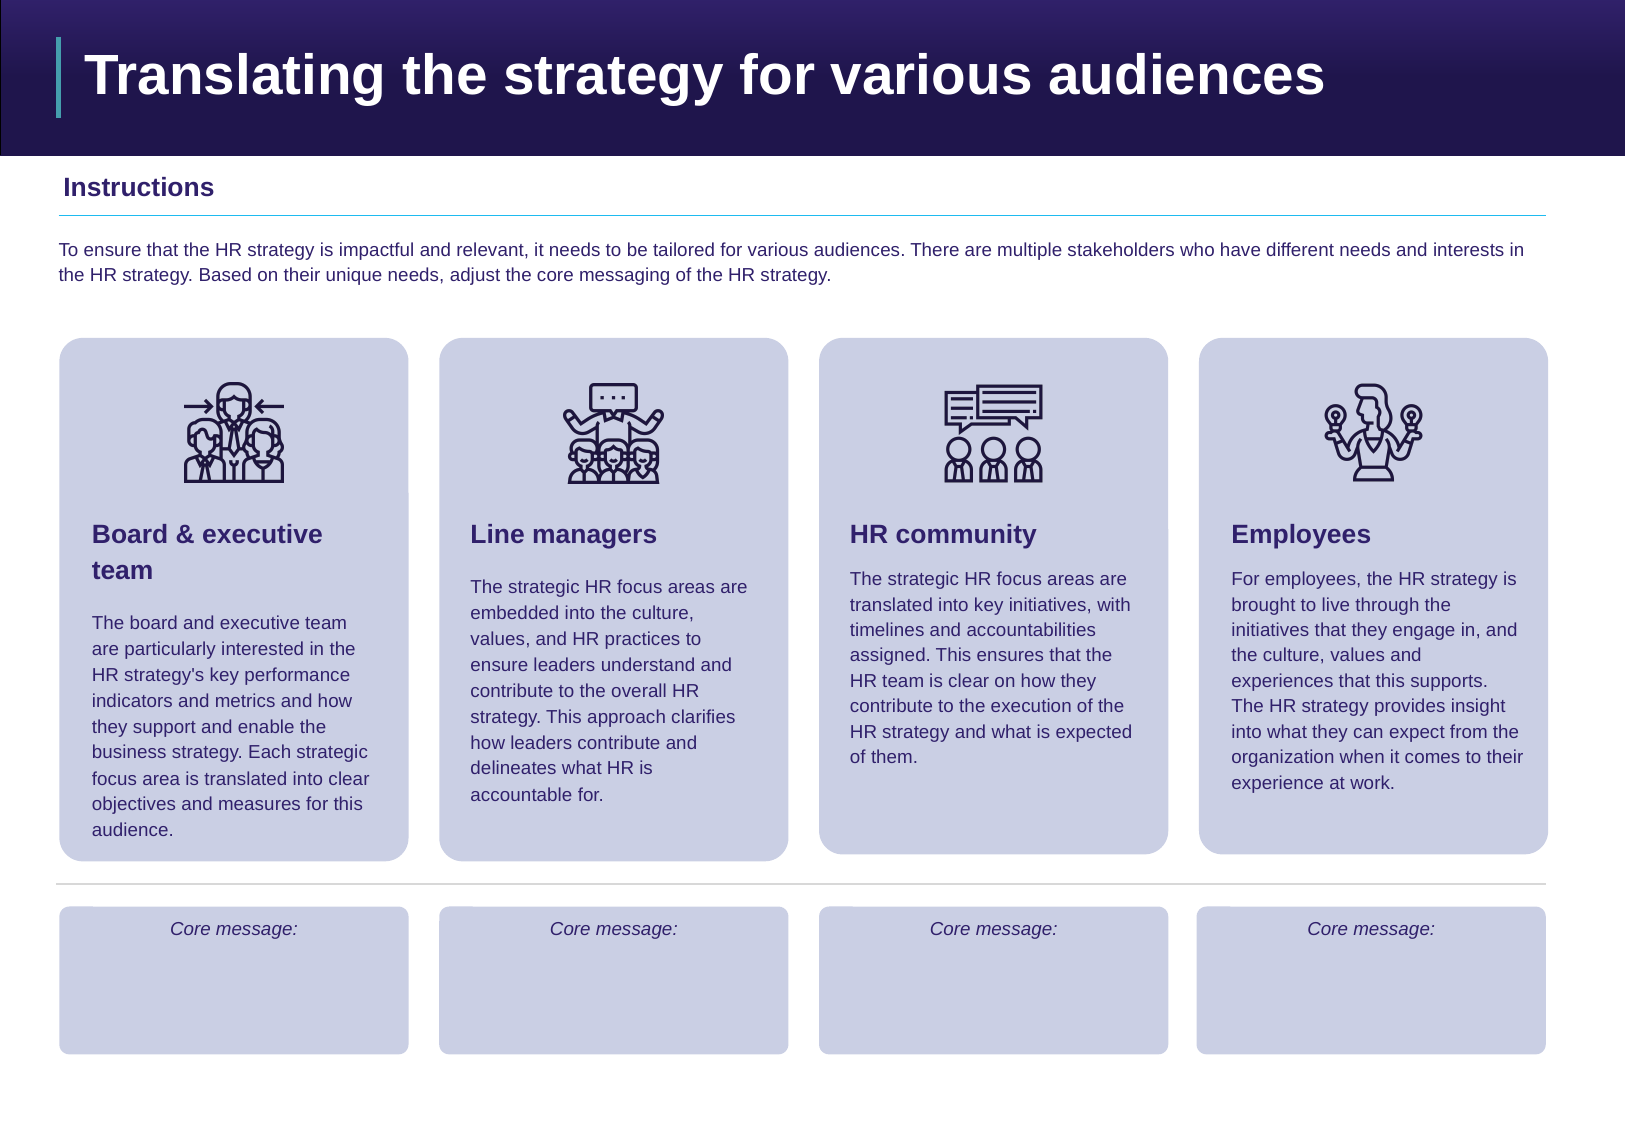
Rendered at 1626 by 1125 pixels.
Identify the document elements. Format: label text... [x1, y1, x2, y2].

text_box [819, 337, 1169, 855]
text_box Instructions [48, 162, 230, 210]
text_box [59, 337, 409, 862]
text_box HR community The strategic HR focus areas are translated into key initiatives, with timelines and accountabilities assigned. This ensures that the HR team is clear on how they contribute to the execution of the HR strategy and what is expected of them. [850, 512, 1138, 839]
text_box Employees For employees, the HR strategy is brought to live through the initiatives that they engage in, and the culture, values and experiences that this supports. The HR strategy provides insight into what they can expect from the organization when it comes to their experience at work. [1231, 512, 1525, 839]
text_box [439, 337, 789, 862]
text_box Board & executive team The board and executive team are particularly interested in the HR strategy's key performance indicators and metrics and how they support and enable the business strategy. Each strategic focus area is translated into clear objectives and measures for this audience. [91, 512, 376, 839]
title Translating the strategy for various audiences [84, 45, 1429, 132]
picture [563, 383, 664, 484]
picture [1323, 382, 1424, 483]
picture [943, 383, 1044, 484]
picture [183, 382, 285, 483]
table_header [1, 0, 1625, 155]
text_box [1198, 337, 1549, 855]
subtitle To ensure that the HR strategy is impactful and relevant, it needs to be tailored for various audiences. There are multiple stakeholders who have different needs and interests in the HR strategy. Based on their unique needs, adjust the core messaging of the HR strategy. [58, 234, 1549, 302]
text_box Core message: [1196, 906, 1546, 1055]
text_box Line managers The strategic HR focus areas are embedded into the culture, values, and HR practices to ensure leaders understand and contribute to the overall HR strategy. This approach clarifies how leaders contribute and delineates what HR is accountable for. [470, 512, 756, 839]
text_box Core message: [819, 906, 1169, 1055]
text_box Core message: [439, 906, 789, 1055]
text_box Core message: [59, 906, 409, 1055]
